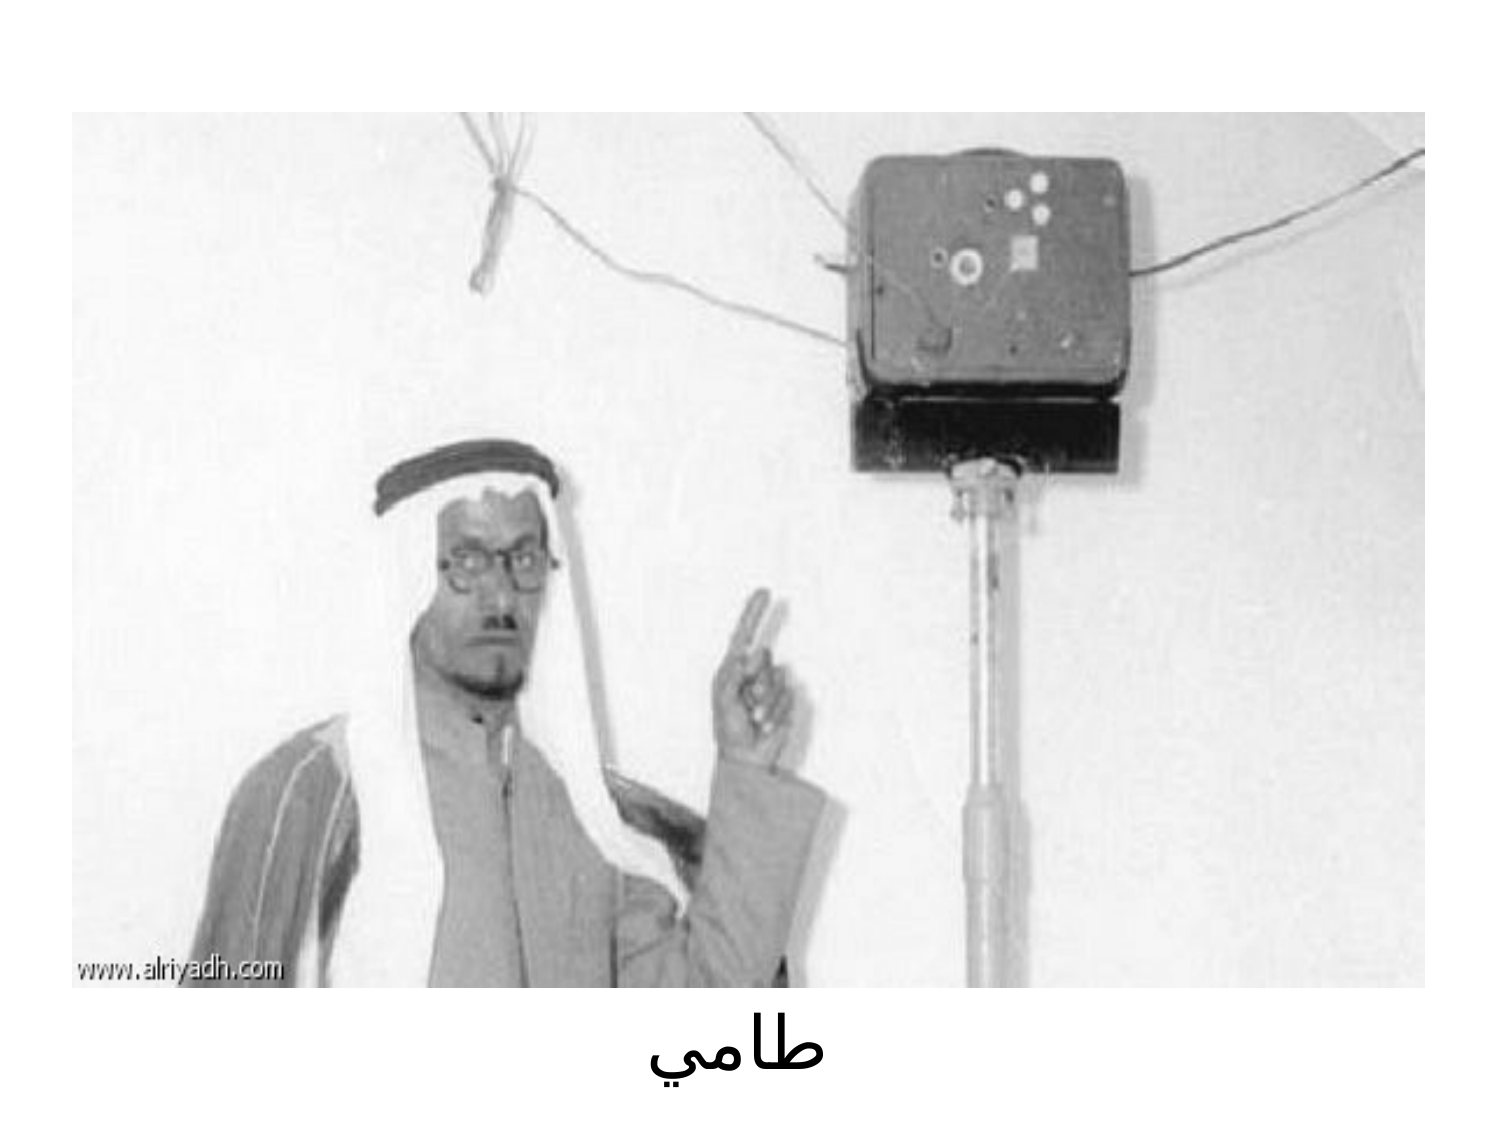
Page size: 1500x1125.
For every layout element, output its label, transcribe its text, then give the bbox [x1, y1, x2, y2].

title طامي [62, 987, 1413, 1093]
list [71, 112, 1426, 988]
